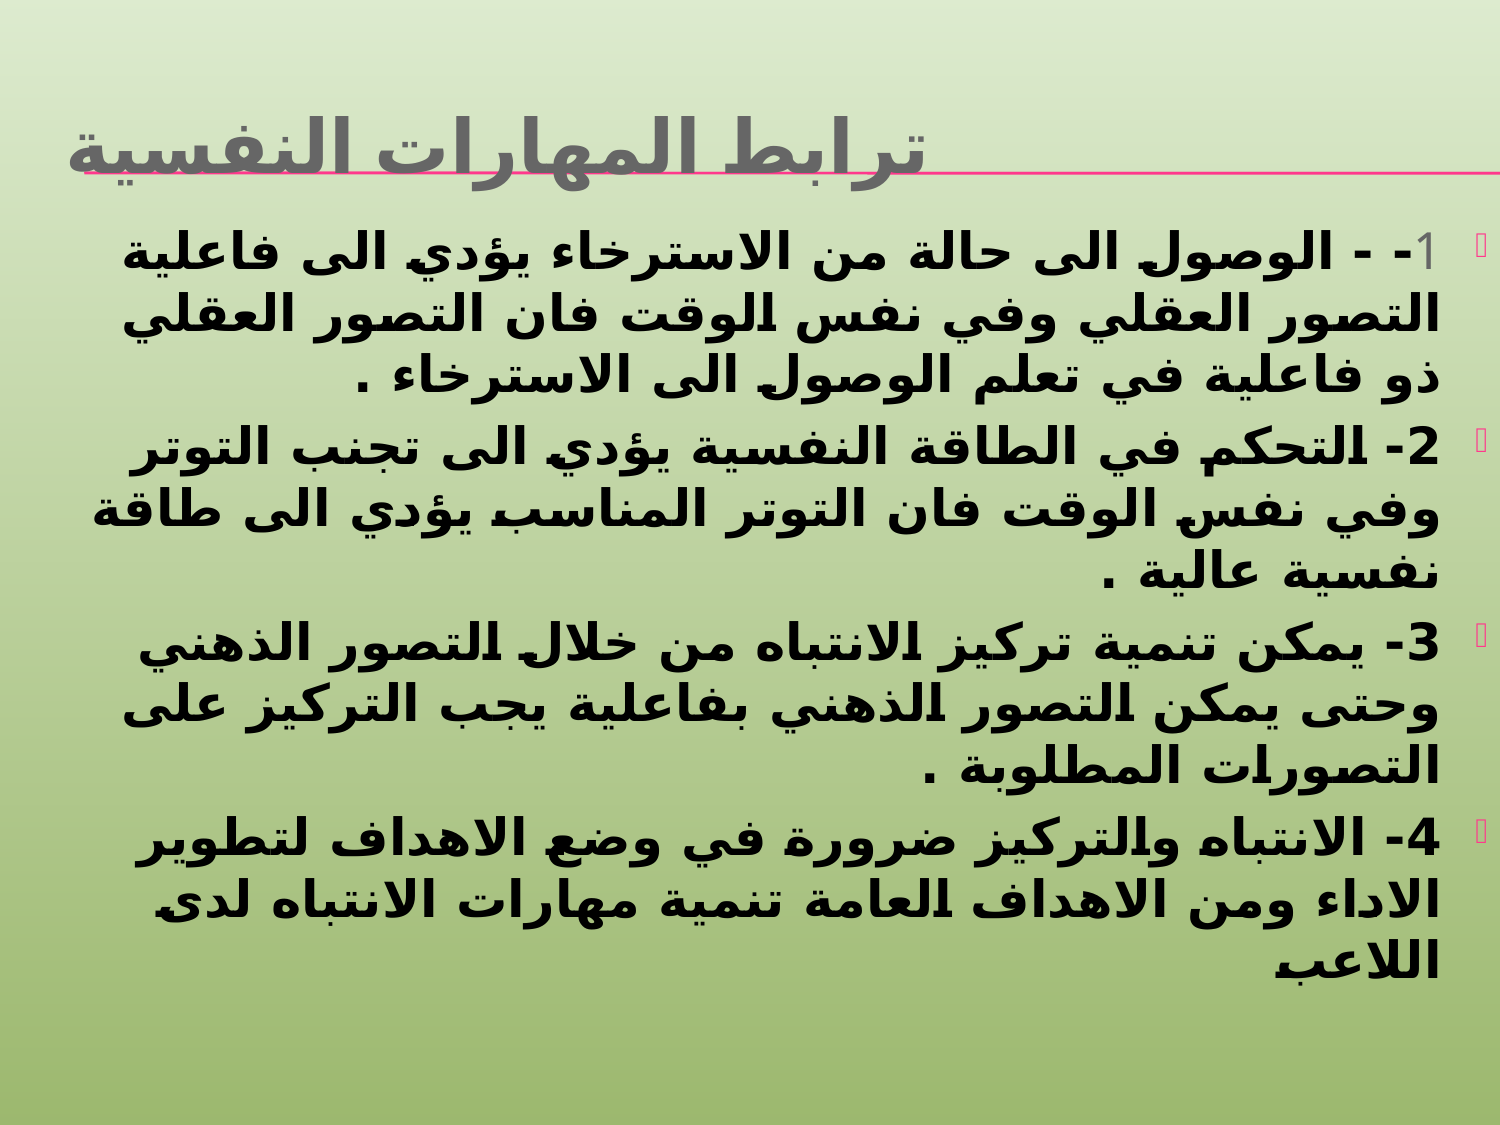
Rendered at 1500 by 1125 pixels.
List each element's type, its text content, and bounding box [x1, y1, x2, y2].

title ترابط المهارات النفسية [50, 75, 1475, 210]
list 1- - الوصول الى حالة من الاسترخاء يؤدي الى فاعلية التصور العقلي وفي نفس الوقت فان التصور العقلي ذو فاعلية في تعلم الوصول الى الاسترخاء . 2- التحكم في الطاقة النفسية يؤدي الى تجنب التوتر وفي نفس الوقت فان التوتر المناسب يؤدي الى طاقة نفسية عالية . 3- يمكن تنمية تركيز الانتباه من خلال التصور الذهني وحتى يمكن التصور الذهني بفاعلية يجب التركيز على التصورات المطلوبة . 4- الانتباه والتركيز ضرورة في وضع الاهداف لتطوير الاداء ومن الاهداف العامة تنمية مهارات الانتباه لدى اللاعب [50, 210, 1500, 998]
